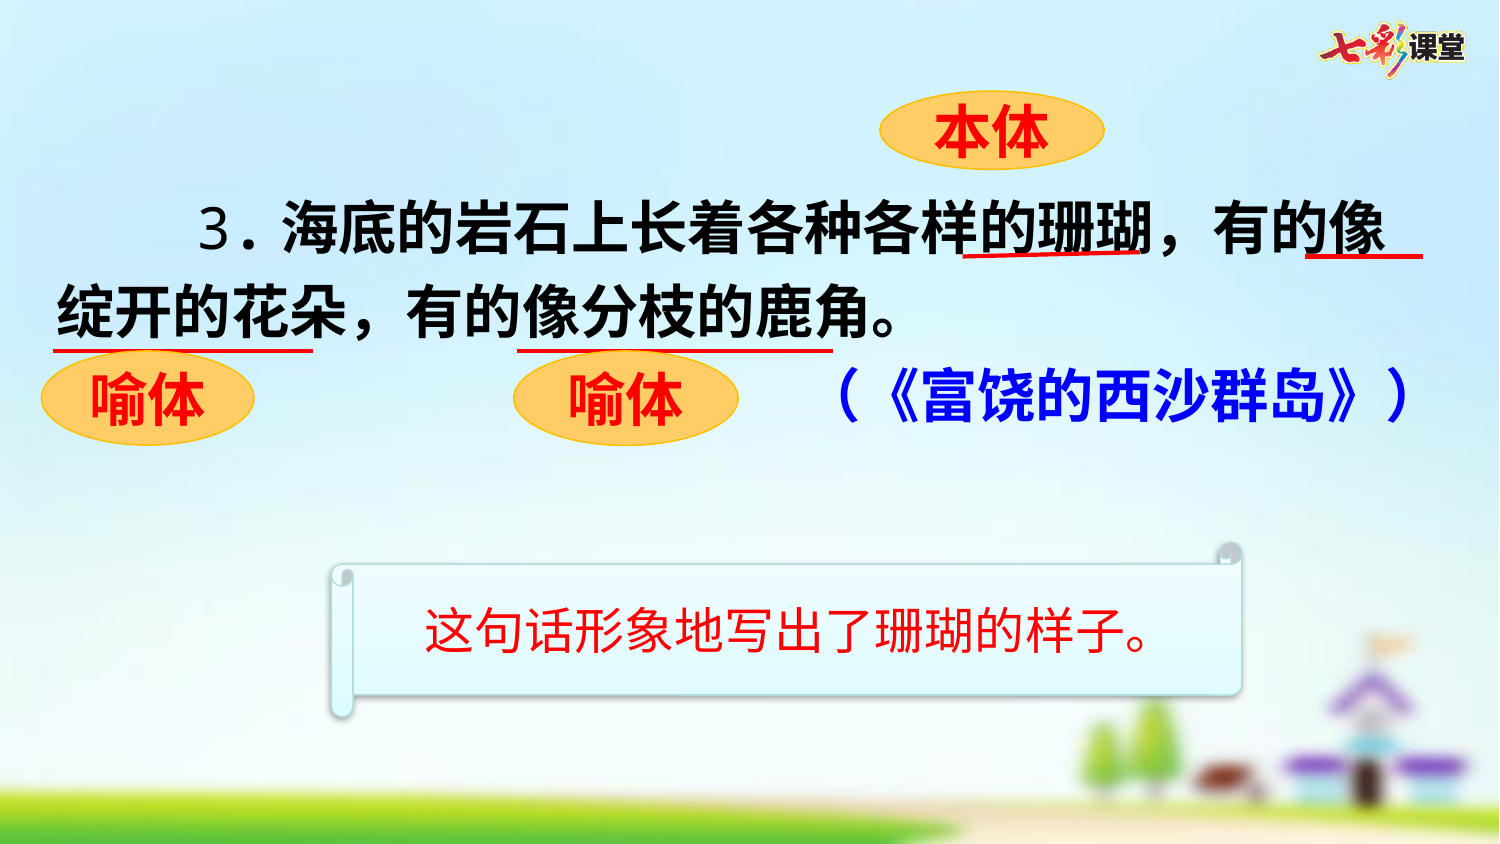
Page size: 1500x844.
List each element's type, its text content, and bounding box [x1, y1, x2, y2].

text_box 喻体 [511, 359, 741, 448]
text_box 本体 [877, 89, 1107, 172]
text_box 喻体 [39, 359, 257, 448]
text_box 这句话形象地写出了珊瑚的样子。 [330, 541, 1243, 718]
text_box 3.海底的岩石上长着各种各样的珊瑚，有的像绽开的花朵，有的像分枝的鹿角。 （《富饶的西沙群岛》） [41, 169, 1459, 437]
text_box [962, 251, 1140, 257]
picture [0, 0, 1499, 844]
